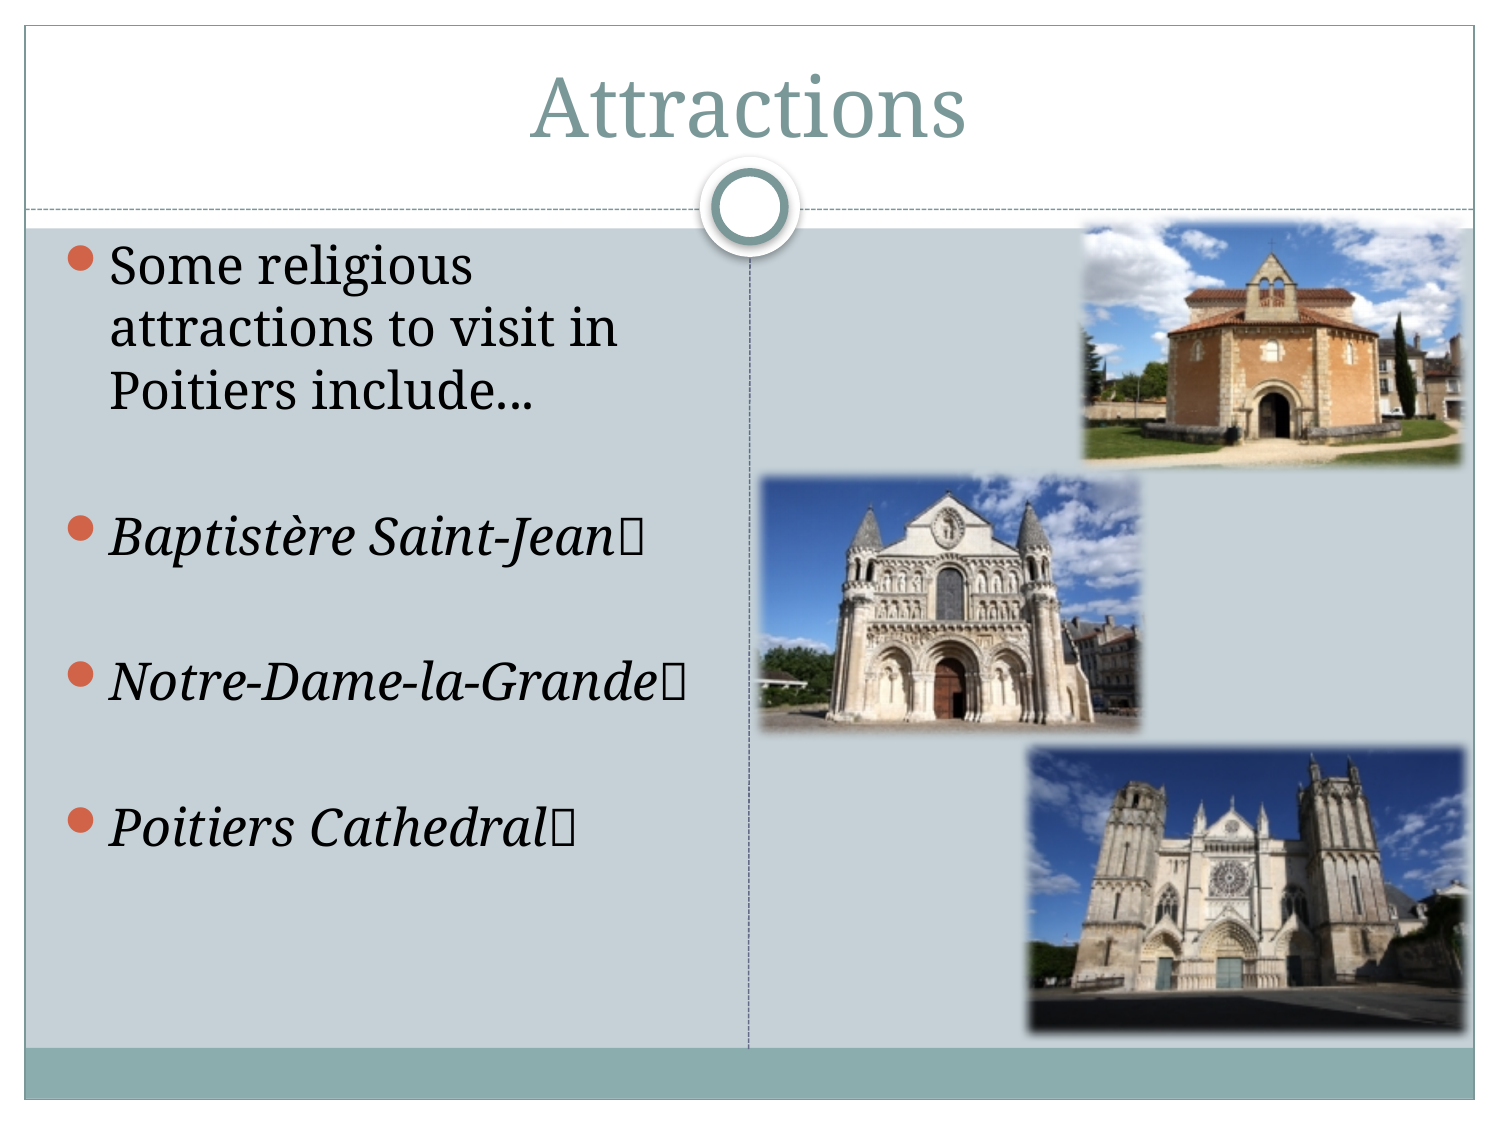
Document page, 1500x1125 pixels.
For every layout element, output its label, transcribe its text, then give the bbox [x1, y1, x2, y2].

list Some religious attractions to visit in Poitiers include... Baptistère Saint-Jean Notre-Dame-la-Grande Poitiers Cathedral [49, 224, 712, 993]
picture [749, 212, 1476, 1043]
title Attractions [49, 37, 1450, 162]
